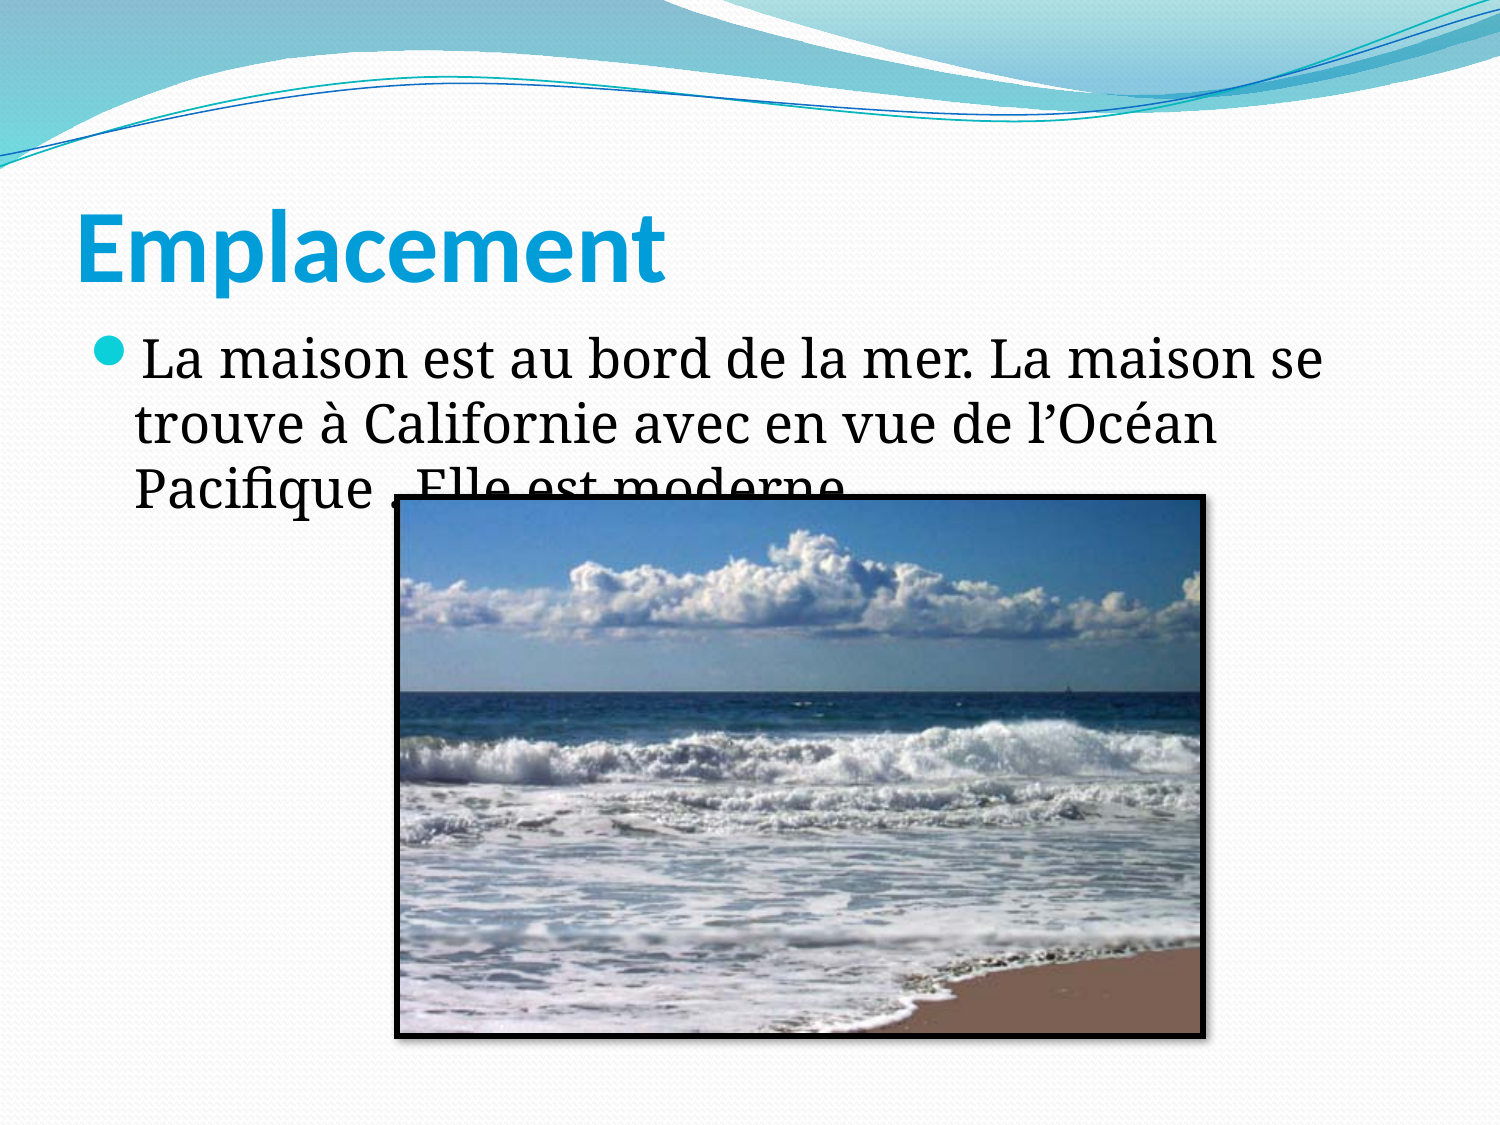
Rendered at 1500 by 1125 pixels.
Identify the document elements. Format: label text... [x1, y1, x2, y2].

picture [399, 499, 1201, 1033]
list La maison est au bord de la mer. La maison se trouve à Californie avec en vue de l’Océan Pacifique . Elle est moderne. [75, 317, 1425, 1038]
title Emplacement [75, 115, 1425, 303]
